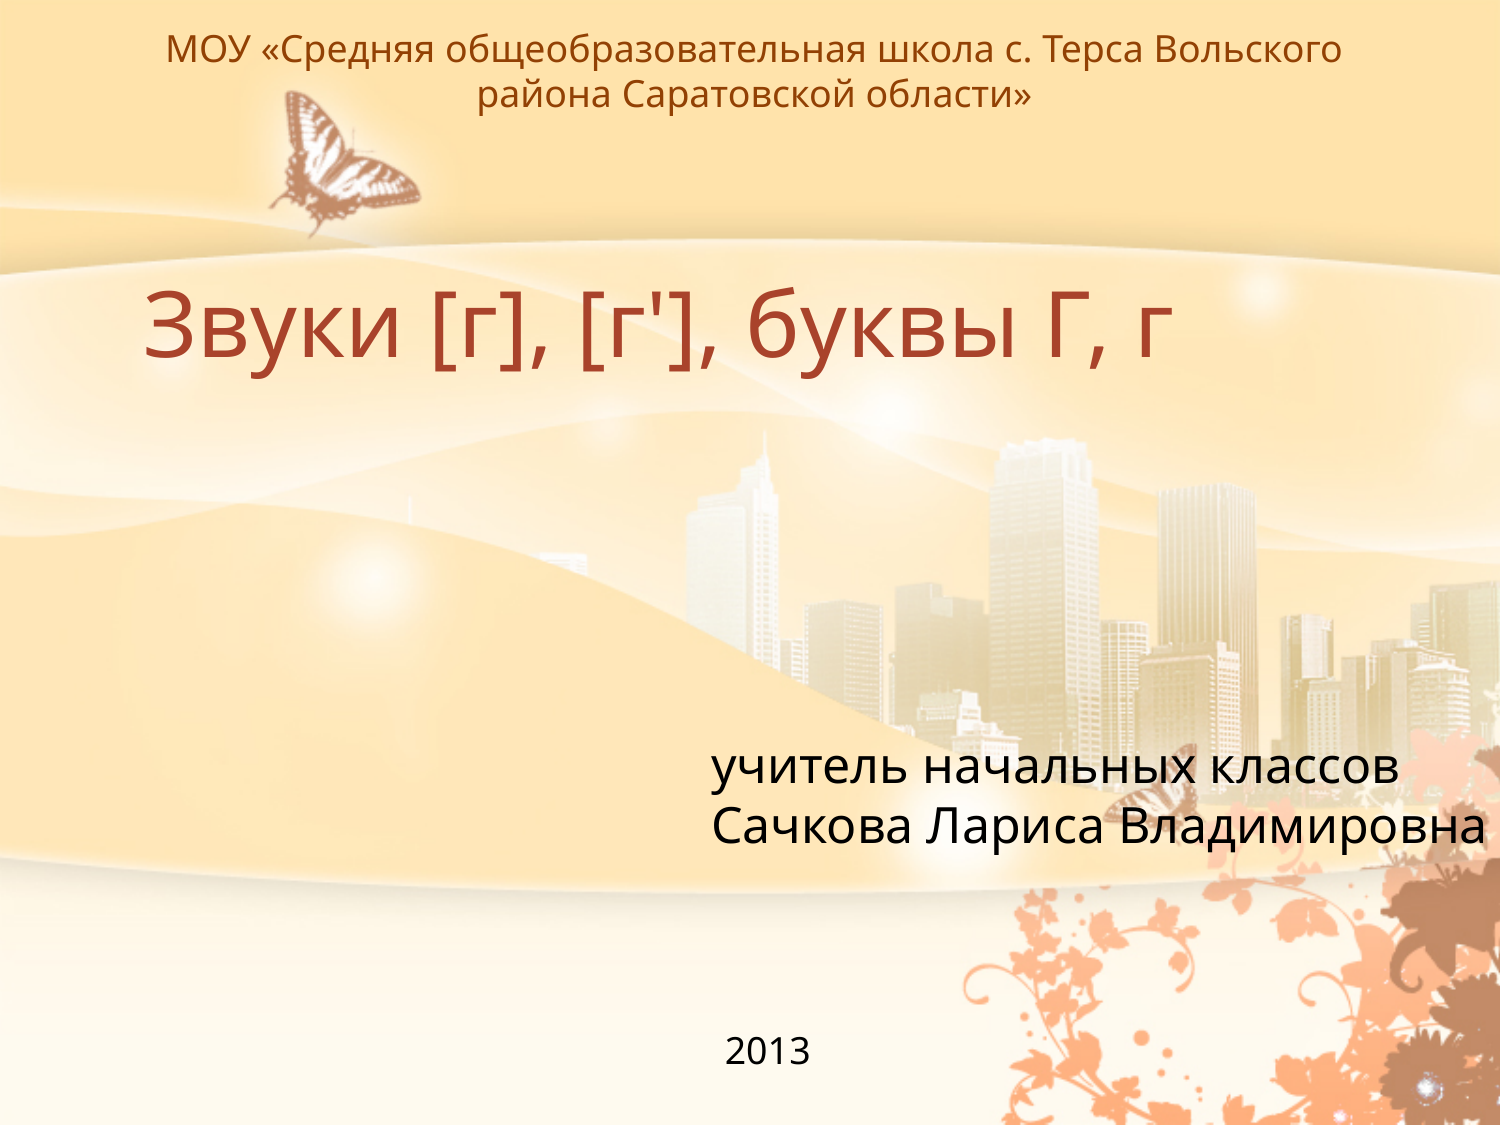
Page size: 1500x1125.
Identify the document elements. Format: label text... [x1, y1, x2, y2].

text_box учитель начальных классов Сачкова Лариса Владимировна [696, 726, 1500, 862]
title МОУ «Средняя общеобразовательная школа с. Терса Вольского района Саратовской области» [117, 23, 1393, 118]
subtitle Звуки [г], [г'], буквы Г, г [128, 257, 1430, 546]
text_box 2013 [710, 1019, 826, 1080]
picture [0, 0, 1500, 1125]
